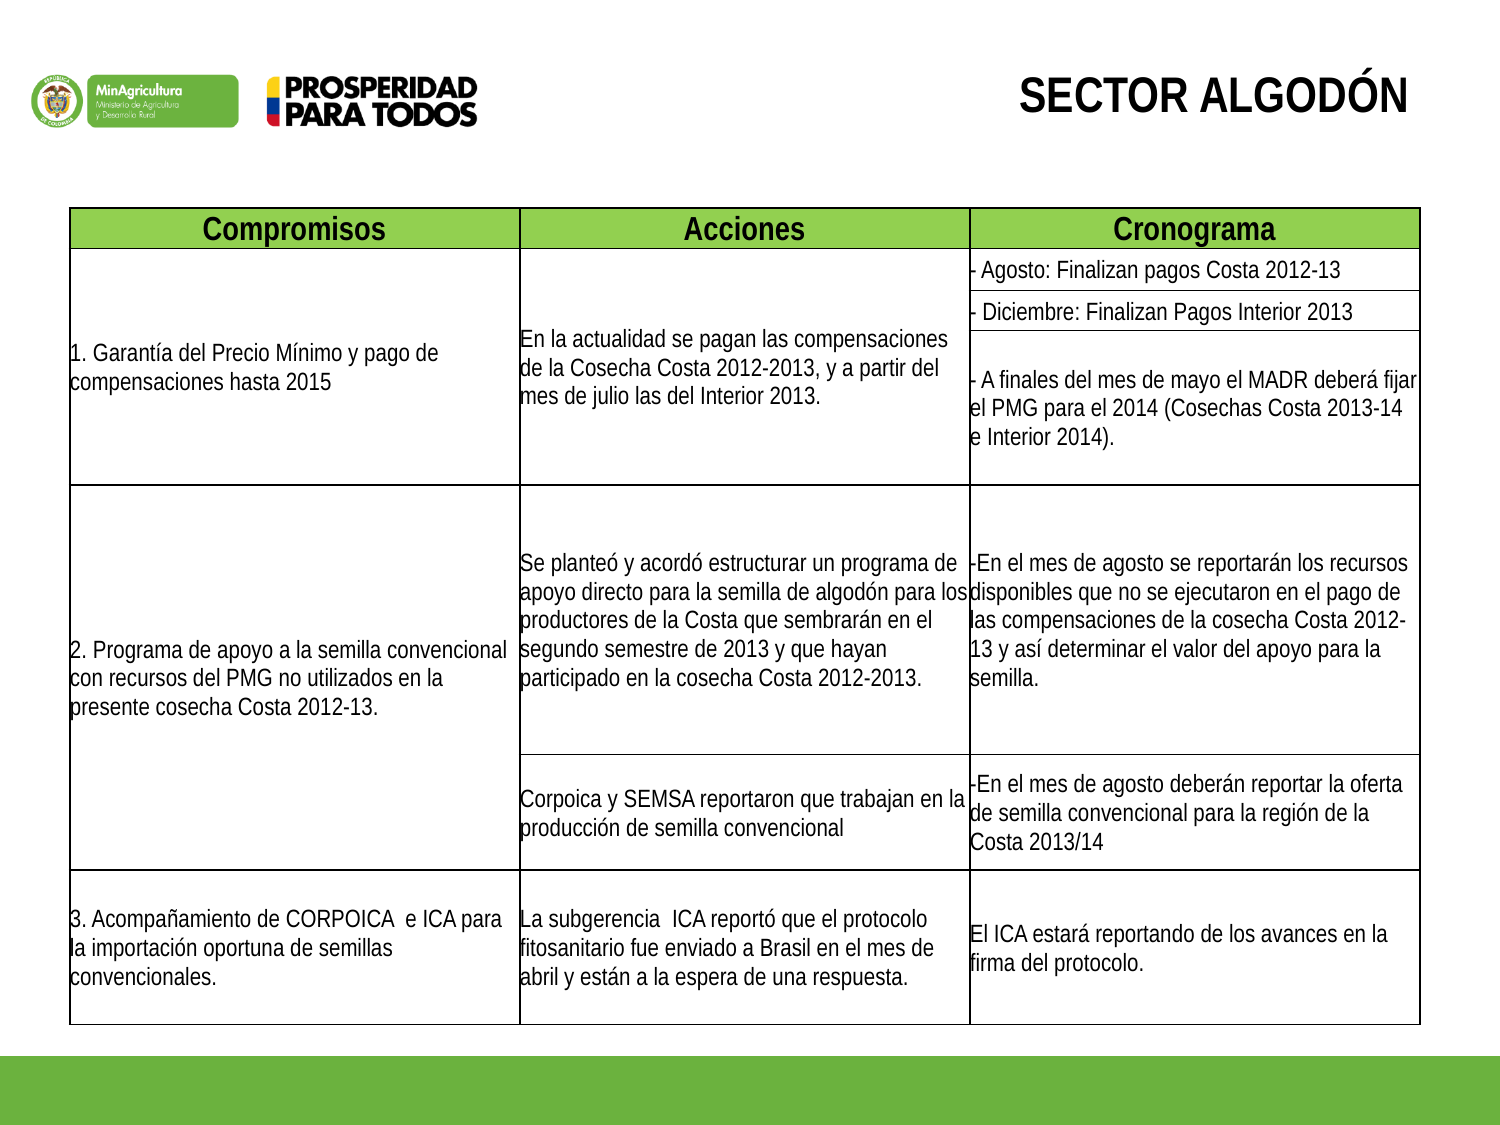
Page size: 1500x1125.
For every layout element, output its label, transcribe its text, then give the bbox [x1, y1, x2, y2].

table_header Compromisos [71, 209, 519, 248]
picture [254, 66, 485, 135]
table_cell El ICA estará reportando de los avances en la firma del protocolo. [971, 871, 1419, 1024]
table_cell -En el mes de agosto se reportarán los recursos disponibles que no se ejecutaron en el pago de las compensaciones de la cosecha Costa 2012-13 y así determinar el valor del apoyo para la semilla. [971, 486, 1419, 754]
table_cell 2. Programa de apoyo a la semilla convencional con recursos del PMG no utilizados en la presente cosecha Costa 2012-13. [71, 486, 519, 869]
table_cell La subgerencia ICA reportó que el protocolo fitosanitario fue enviado a Brasil en el mes de abril y están a la espera de una respuesta. [521, 871, 969, 1024]
text_box SECTOR ALGODÓN [744, 55, 1424, 131]
picture [29, 69, 243, 132]
table_header Cronograma [971, 209, 1419, 248]
text_box [0, 1056, 1500, 1125]
table_cell - Agosto: Finalizan pagos Costa 2012-13 [971, 249, 1419, 290]
table_cell -En el mes de agosto deberán reportar la oferta de semilla convencional para la región de la Costa 2013/14 [971, 755, 1419, 869]
table_cell - Diciembre: Finalizan Pagos Interior 2013 [971, 291, 1419, 330]
table_cell 1. Garantía del Precio Mínimo y pago de compensaciones hasta 2015 [71, 249, 519, 484]
table_cell Corpoica y SEMSA reportaron que trabajan en la producción de semilla convencional [521, 755, 969, 869]
table_cell Se planteó y acordó estructurar un programa de apoyo directo para la semilla de algodón para los productores de la Costa que sembrarán en el segundo semestre de 2013 y que hayan participado en la cosecha Costa 2012-2013. [521, 486, 969, 754]
table_cell - A finales del mes de mayo el MADR deberá fijar el PMG para el 2014 (Cosechas Costa 2013-14 e Interior 2014). [971, 331, 1419, 484]
table_header Acciones [521, 209, 969, 248]
table_cell En la actualidad se pagan las compensaciones de la Cosecha Costa 2012-2013, y a partir del mes de julio las del Interior 2013. [521, 249, 969, 484]
table_cell 3. Acompañamiento de CORPOICA e ICA para la importación oportuna de semillas convencionales. [71, 871, 519, 1024]
